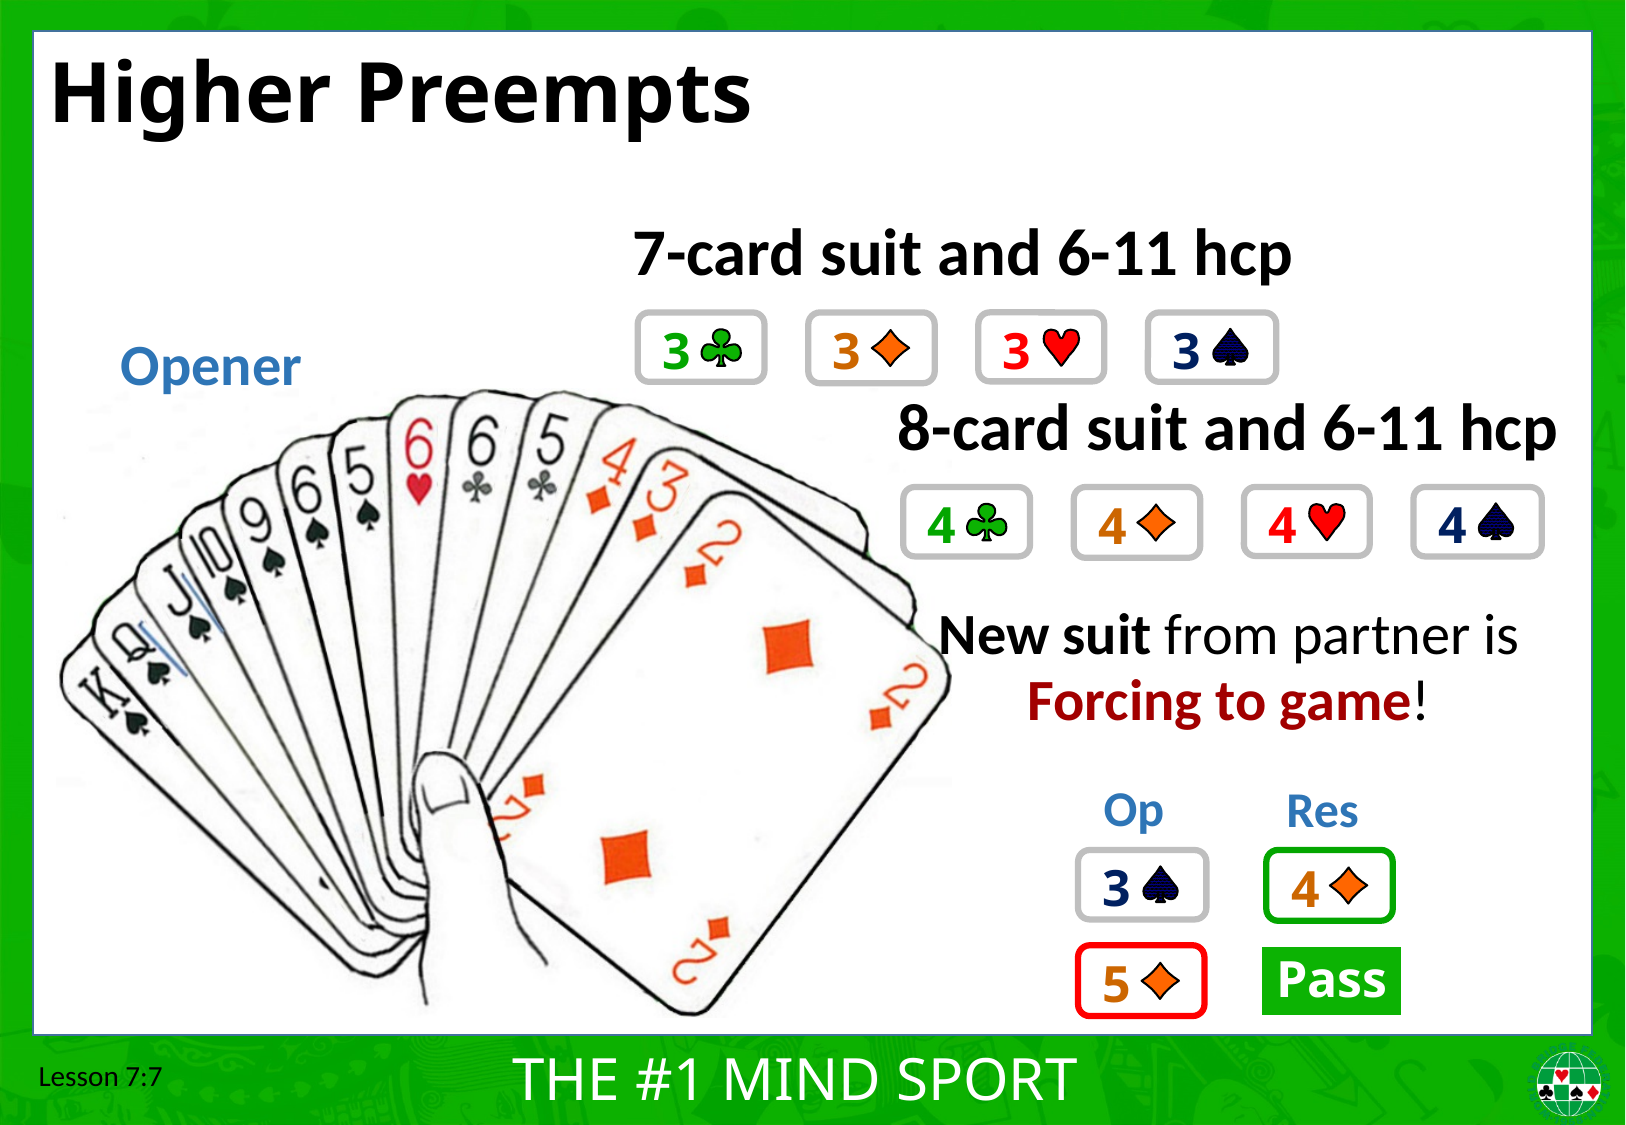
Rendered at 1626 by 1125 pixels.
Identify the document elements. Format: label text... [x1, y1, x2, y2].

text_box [1266, 849, 1393, 921]
text_box Res [1271, 769, 1374, 845]
text_box New suit from partner is Forcing to game! [952, 591, 1549, 740]
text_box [850, 376, 1578, 558]
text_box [1078, 850, 1207, 920]
title Higher Preempts [33, 37, 1436, 155]
text_box Opener [106, 319, 318, 388]
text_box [585, 201, 1312, 384]
text_box Pass [1262, 947, 1401, 1015]
text_box Op [1088, 769, 1180, 844]
picture [0, 0, 1626, 1125]
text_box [1078, 945, 1205, 1017]
